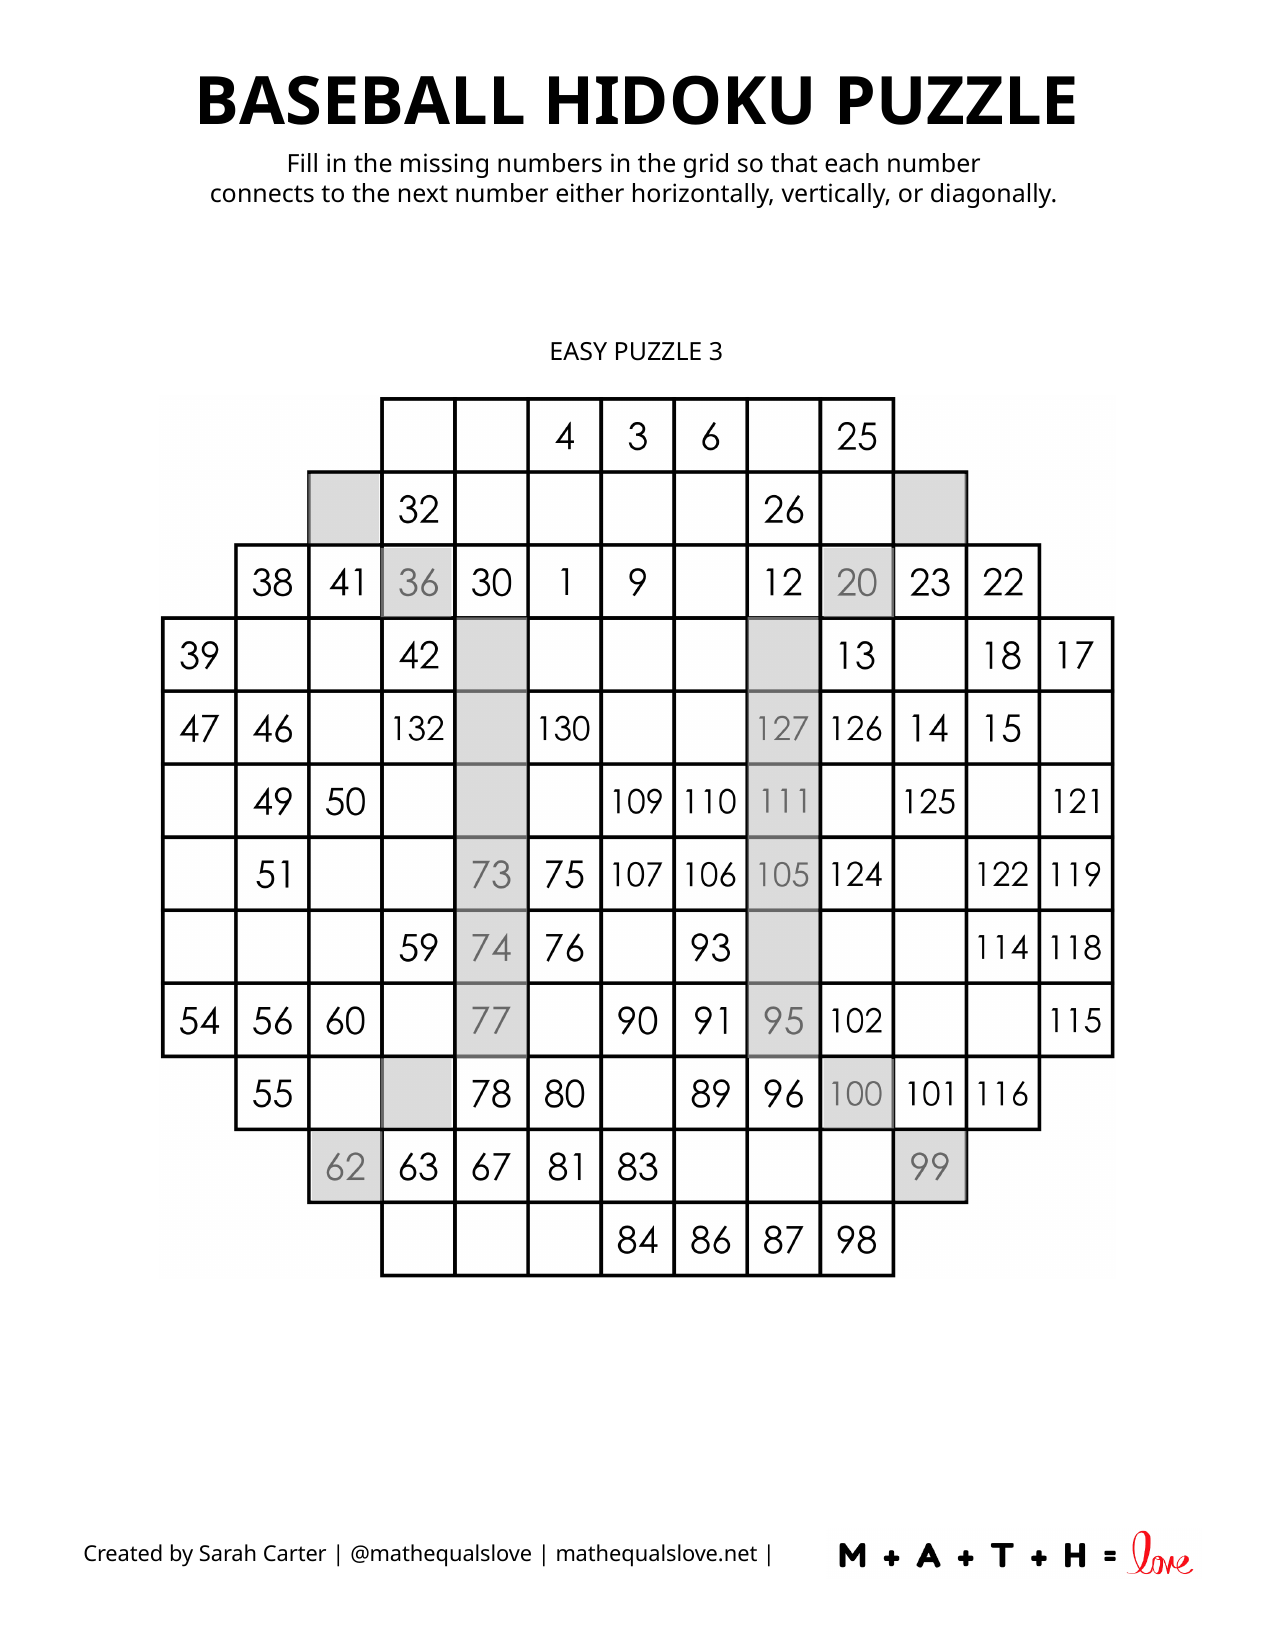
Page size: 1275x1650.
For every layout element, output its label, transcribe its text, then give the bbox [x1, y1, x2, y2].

text_box Created by Sarah Carter | @mathequalslove | mathequalslove.net | [68, 1532, 826, 1574]
text_box Fill in the missing numbers in the grid so that each number connects to the next number either horizontally, vertically, or diagonally. [0, 140, 1275, 216]
text_box BASEBALL HIDOKU PUZZLE [65, 50, 1210, 140]
picture [158, 395, 1117, 1280]
picture [826, 1528, 1203, 1579]
text_box EASY PUZZLE 3 [158, 335, 1115, 387]
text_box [307, 473, 967, 1202]
